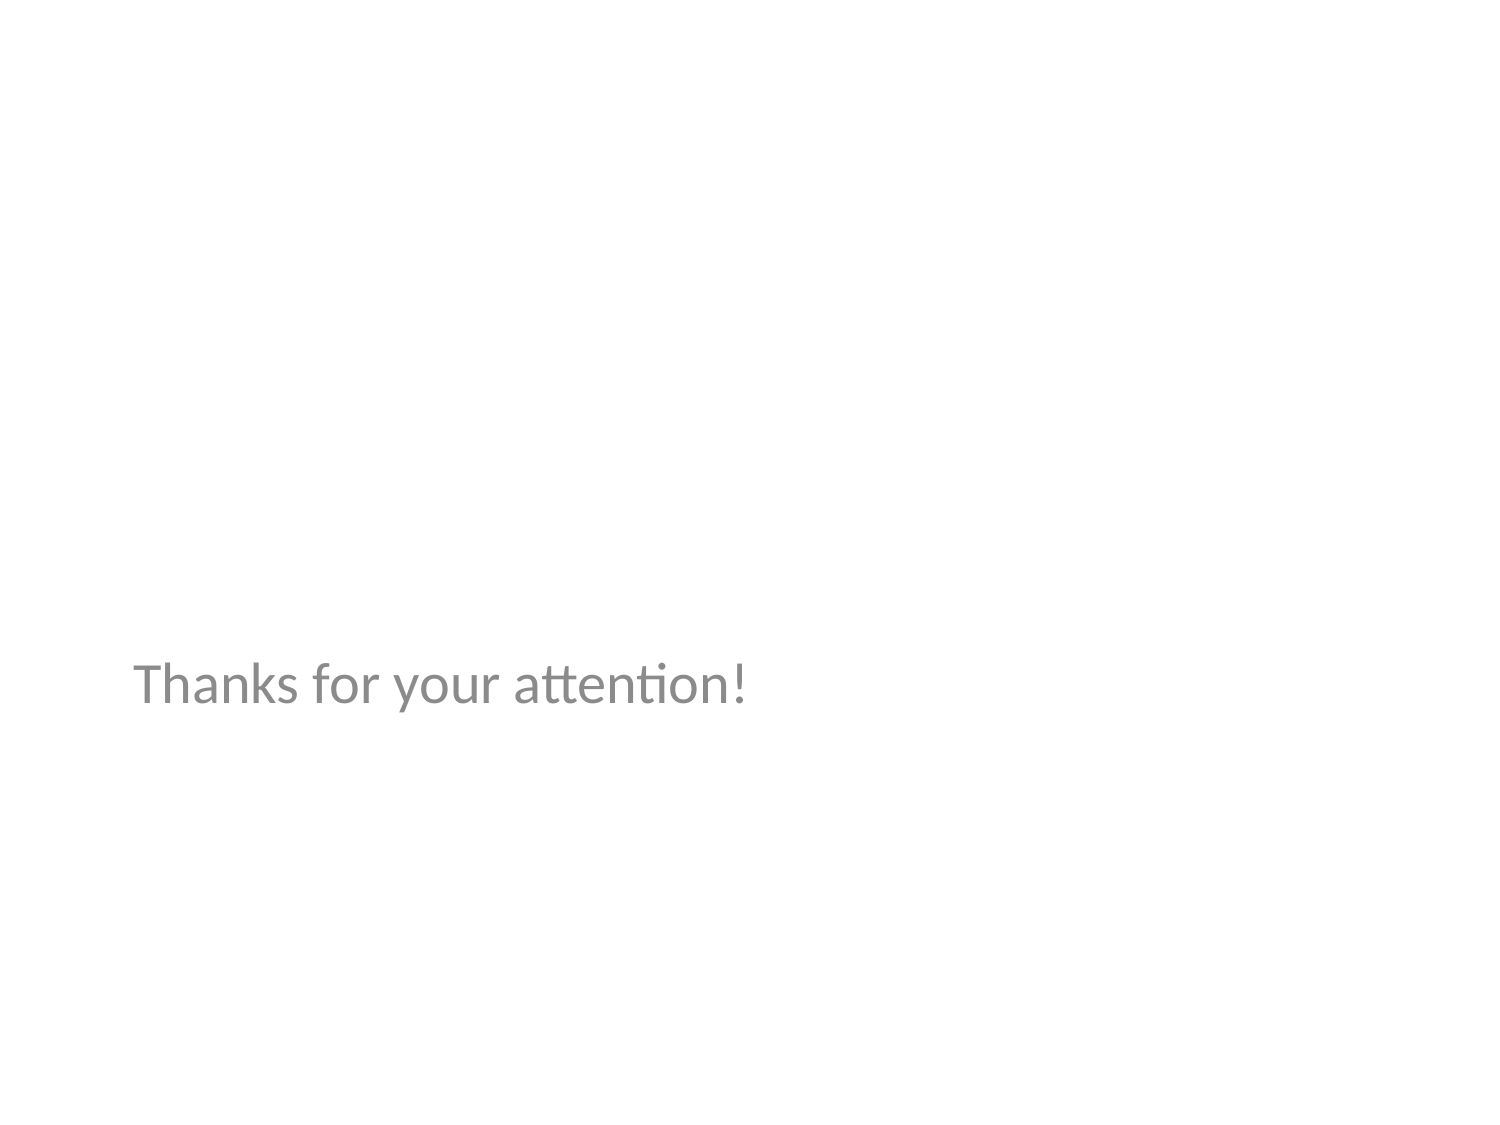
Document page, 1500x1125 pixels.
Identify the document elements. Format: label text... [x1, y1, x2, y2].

list Thanks for your attention! [118, 476, 1394, 723]
